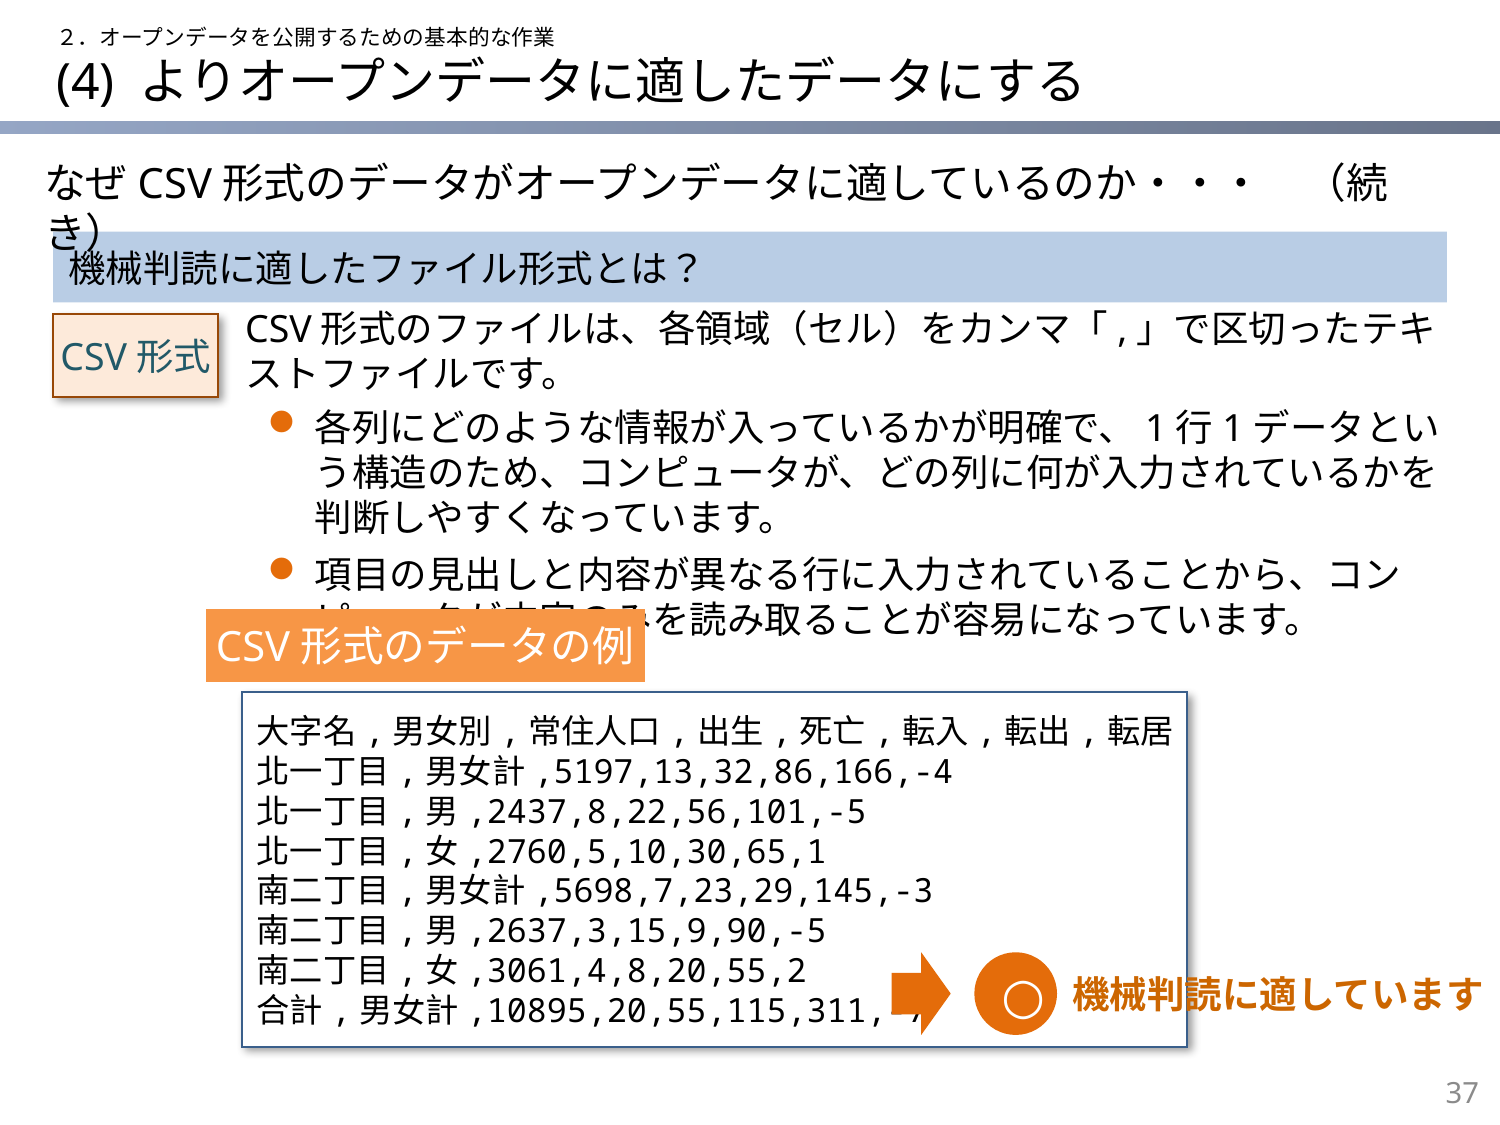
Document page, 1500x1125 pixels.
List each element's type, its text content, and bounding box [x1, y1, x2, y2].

text_box CSV形式のデータの例 [206, 609, 645, 682]
title (4) よりオープンデータに適したデータにする [41, 58, 1459, 119]
text_box CSV形式 [52, 313, 219, 398]
text_box 各列にどのような情報が入っているかが明確で、1行1データという構造のため、コンピュータが、どの列に何が入力されているかを判断しやすくなっています。 項目の見出しと内容が異なる行に入力されていることから、コンピュータが内容のみを読み取ることが容易になっています。 [253, 396, 1460, 622]
text_box ○ [973, 951, 1059, 1036]
text_box ２．オープンデータを公開するための基本的な作業 [41, 19, 1471, 58]
text_box 大字名,男女別,常住人口,出生,死亡,転入,転出,転居 北一丁目,男女計,5197,13,32,86,166,-4 北一丁目,男,2437,8,22,56,101,-5 北一丁目,女,2760,5,10,30,65,1 南二丁目,男女計,5698,7,23,29,145,-3 南二丁目,男,2637,3,15,9,90,-5 南二丁目,女,3061,4,8,20,55,2 合計,男女計,10895,20,55,115,311,-7 [241, 691, 1188, 1048]
slide_number 36 [1411, 1070, 1495, 1118]
text_box 機械判読に適しています [1056, 951, 1472, 1036]
text_box なぜCSV形式のデータがオープンデータに適しているのか・・・ （続き） [29, 148, 1471, 220]
text_box [890, 949, 952, 1039]
text_box CSV形式のファイルは、各領域（セル）をカンマ「,」で区切ったテキストファイルです。 [229, 313, 1471, 386]
text_box 機械判読に適したファイル形式とは？ [52, 231, 1448, 304]
